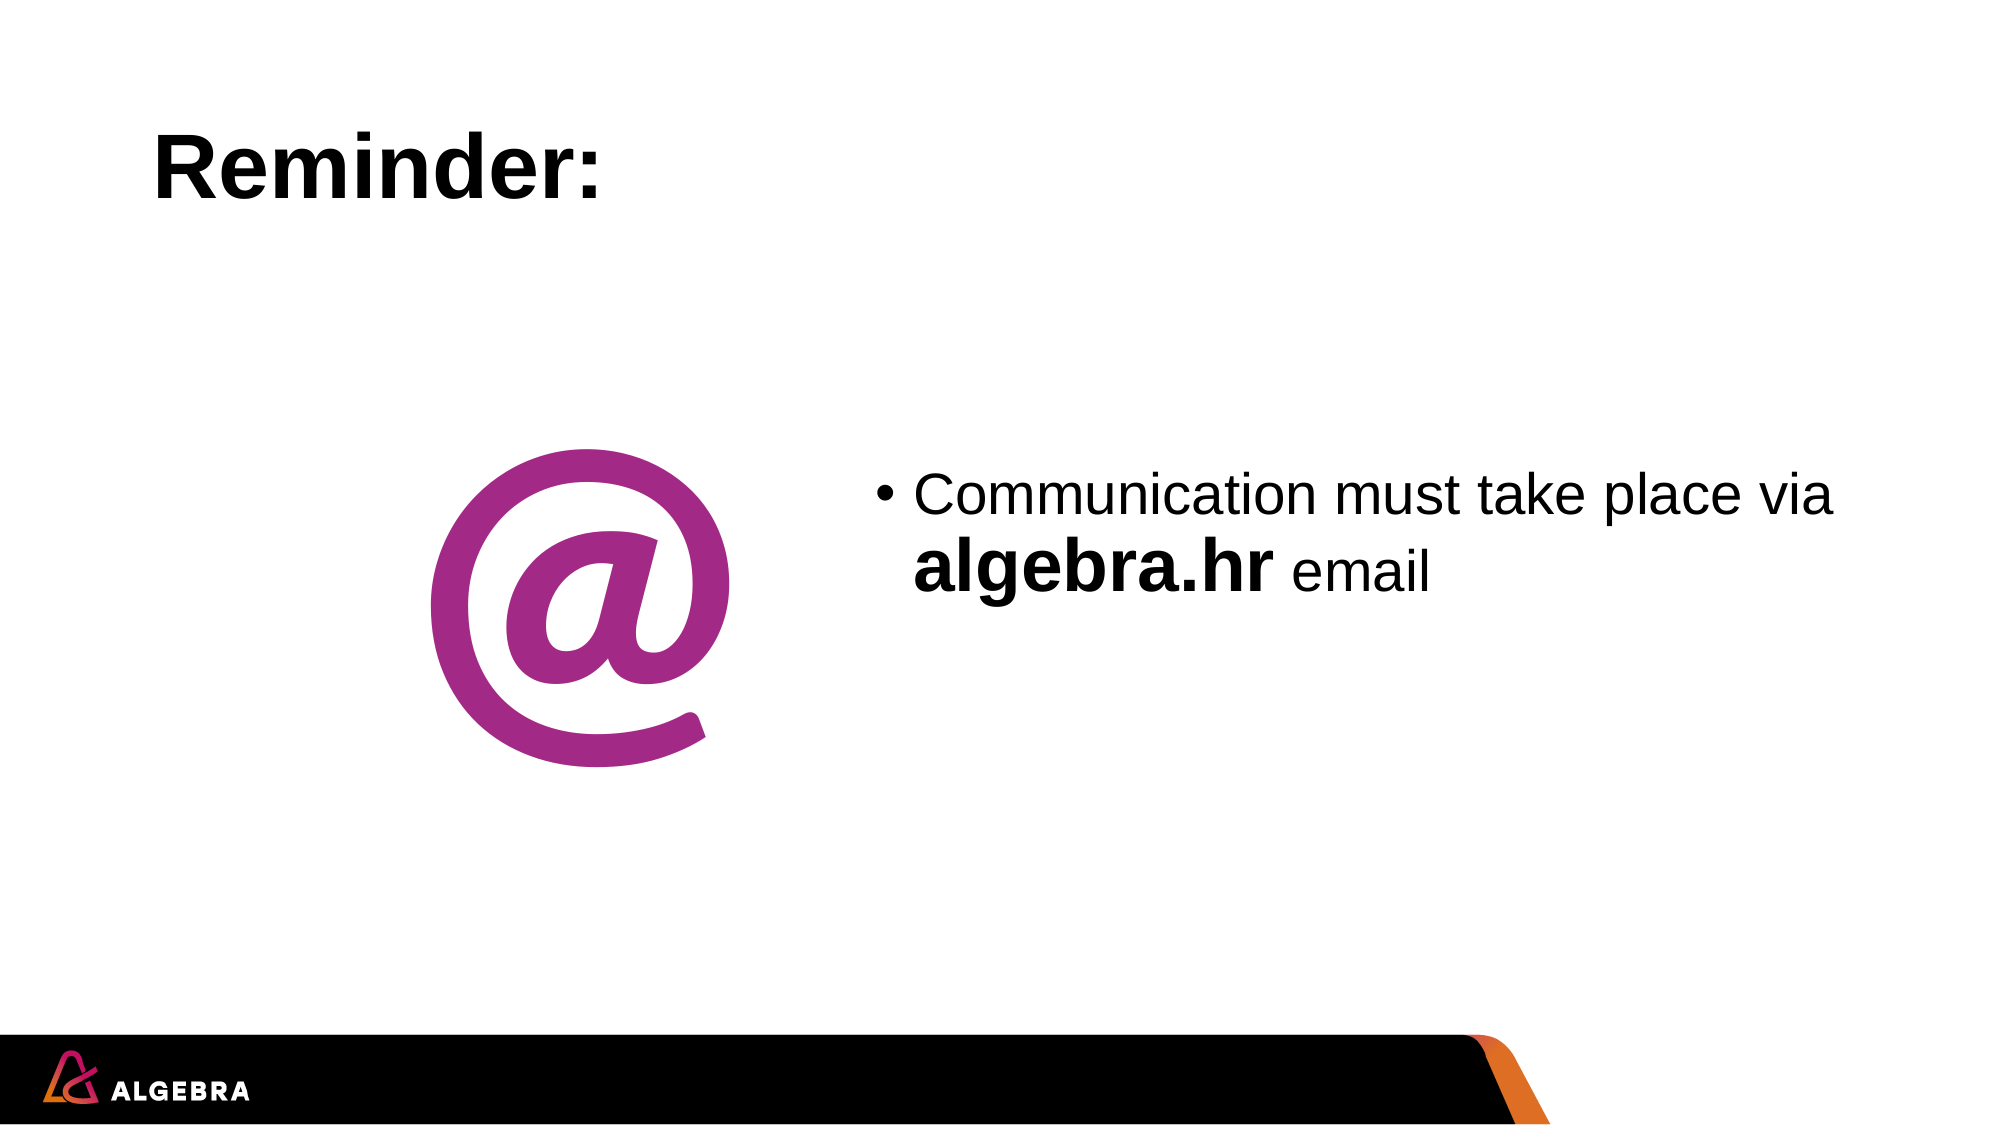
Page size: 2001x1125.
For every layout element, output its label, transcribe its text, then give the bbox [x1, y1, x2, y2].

picture [0, 1034, 1733, 1125]
title Reminder: [137, 59, 1863, 278]
list Communication must take place via algebra.hr email [860, 456, 1863, 823]
text_box @ [378, 298, 782, 811]
